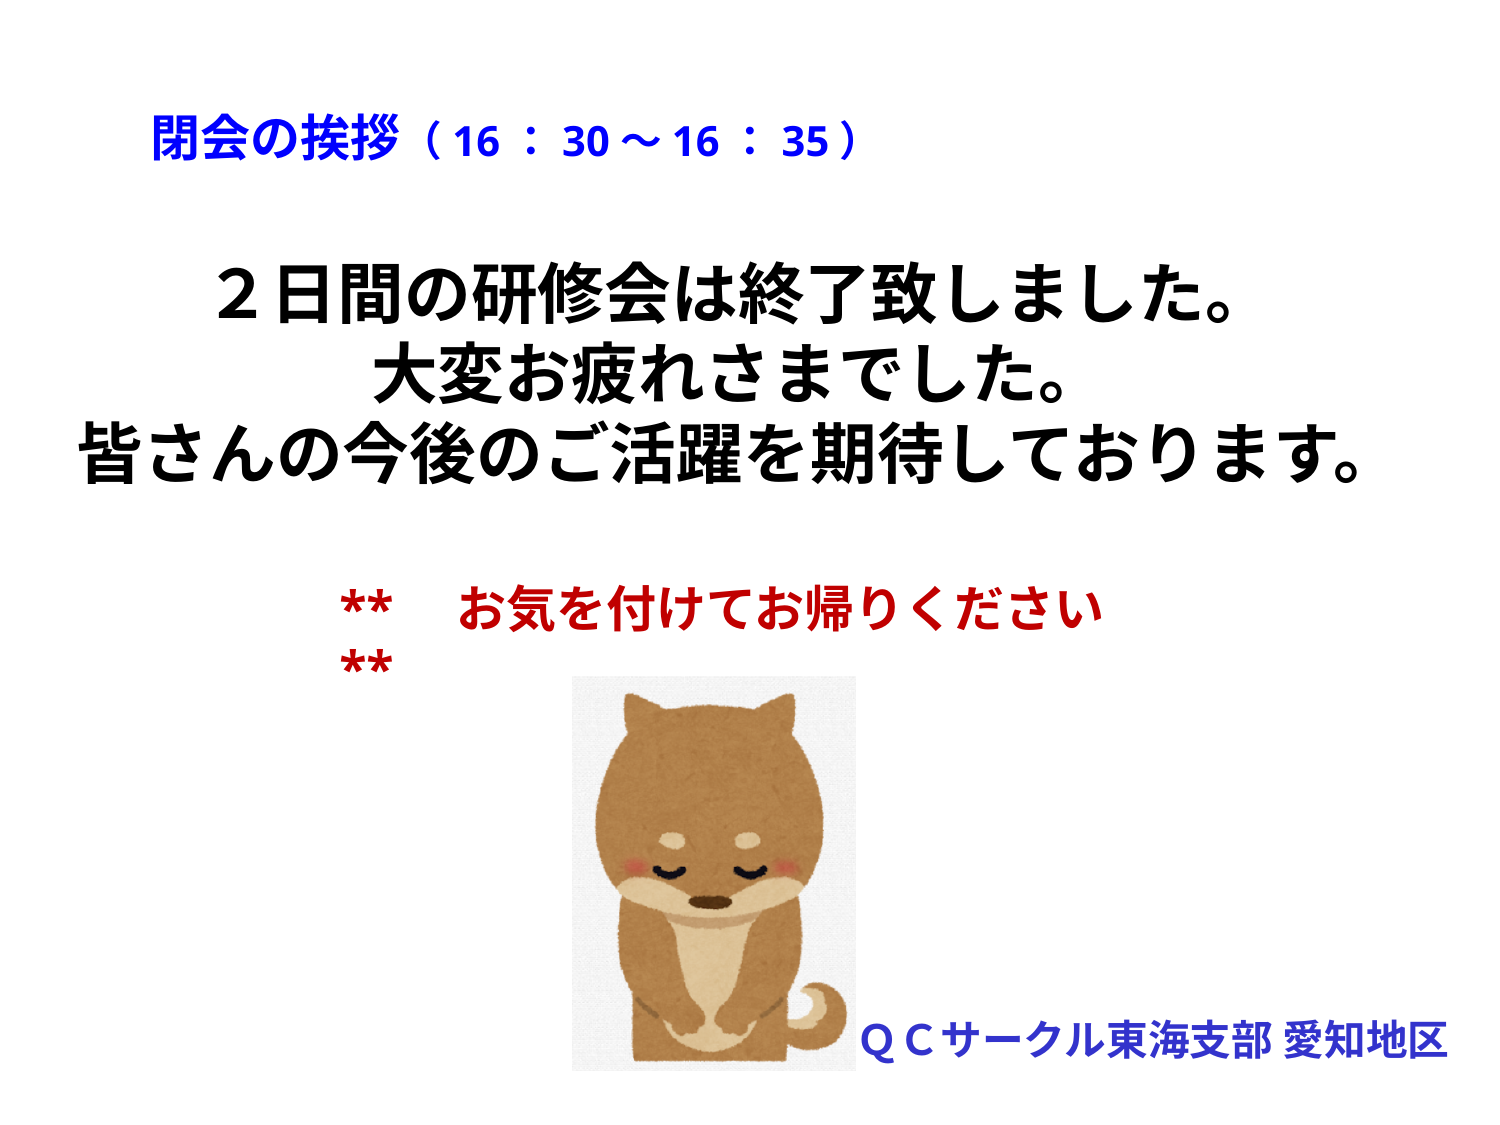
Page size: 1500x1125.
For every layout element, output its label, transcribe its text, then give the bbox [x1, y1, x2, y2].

picture [572, 675, 856, 1071]
text_box ＱＣサークル東海支部 愛知地区 [860, 1006, 1465, 1072]
text_box ** お気を付けてお帰りください ** [324, 659, 1226, 676]
text_box 閉会の挨拶（16：30～16：35） [135, 98, 1500, 174]
text_box ２日間の研修会は終了致しました。 大変お疲れさまでした。 皆さんの今後のご活躍を期待しております。 [29, 244, 1447, 659]
